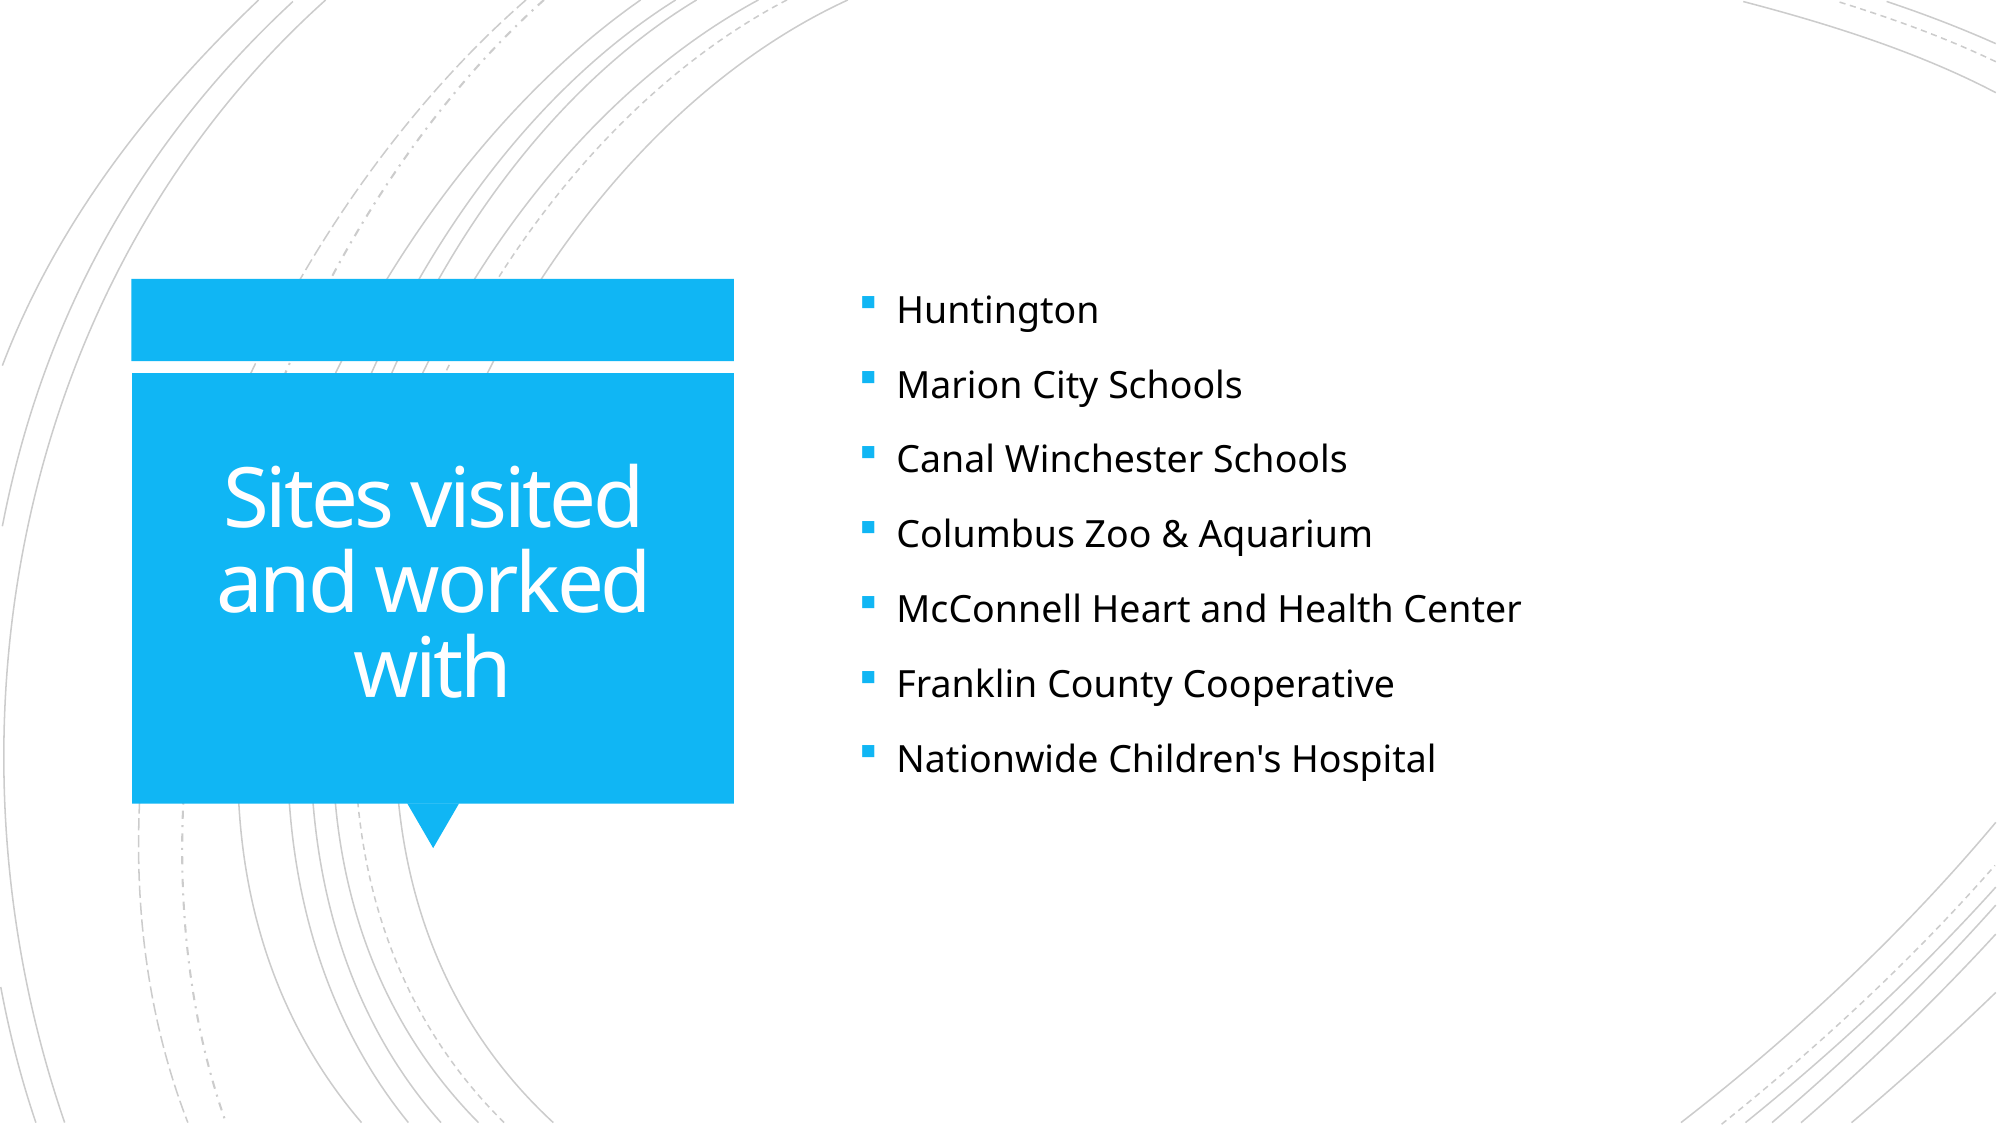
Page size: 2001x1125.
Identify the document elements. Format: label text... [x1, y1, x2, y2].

title Sites visited and worked with [145, 385, 720, 789]
list Huntington Marion City Schools Canal Winchester Schools Columbus Zoo & Aquarium McConnell Heart and Health Center Franklin County Cooperative Nationwide Children's Hospital [843, 172, 1875, 1034]
